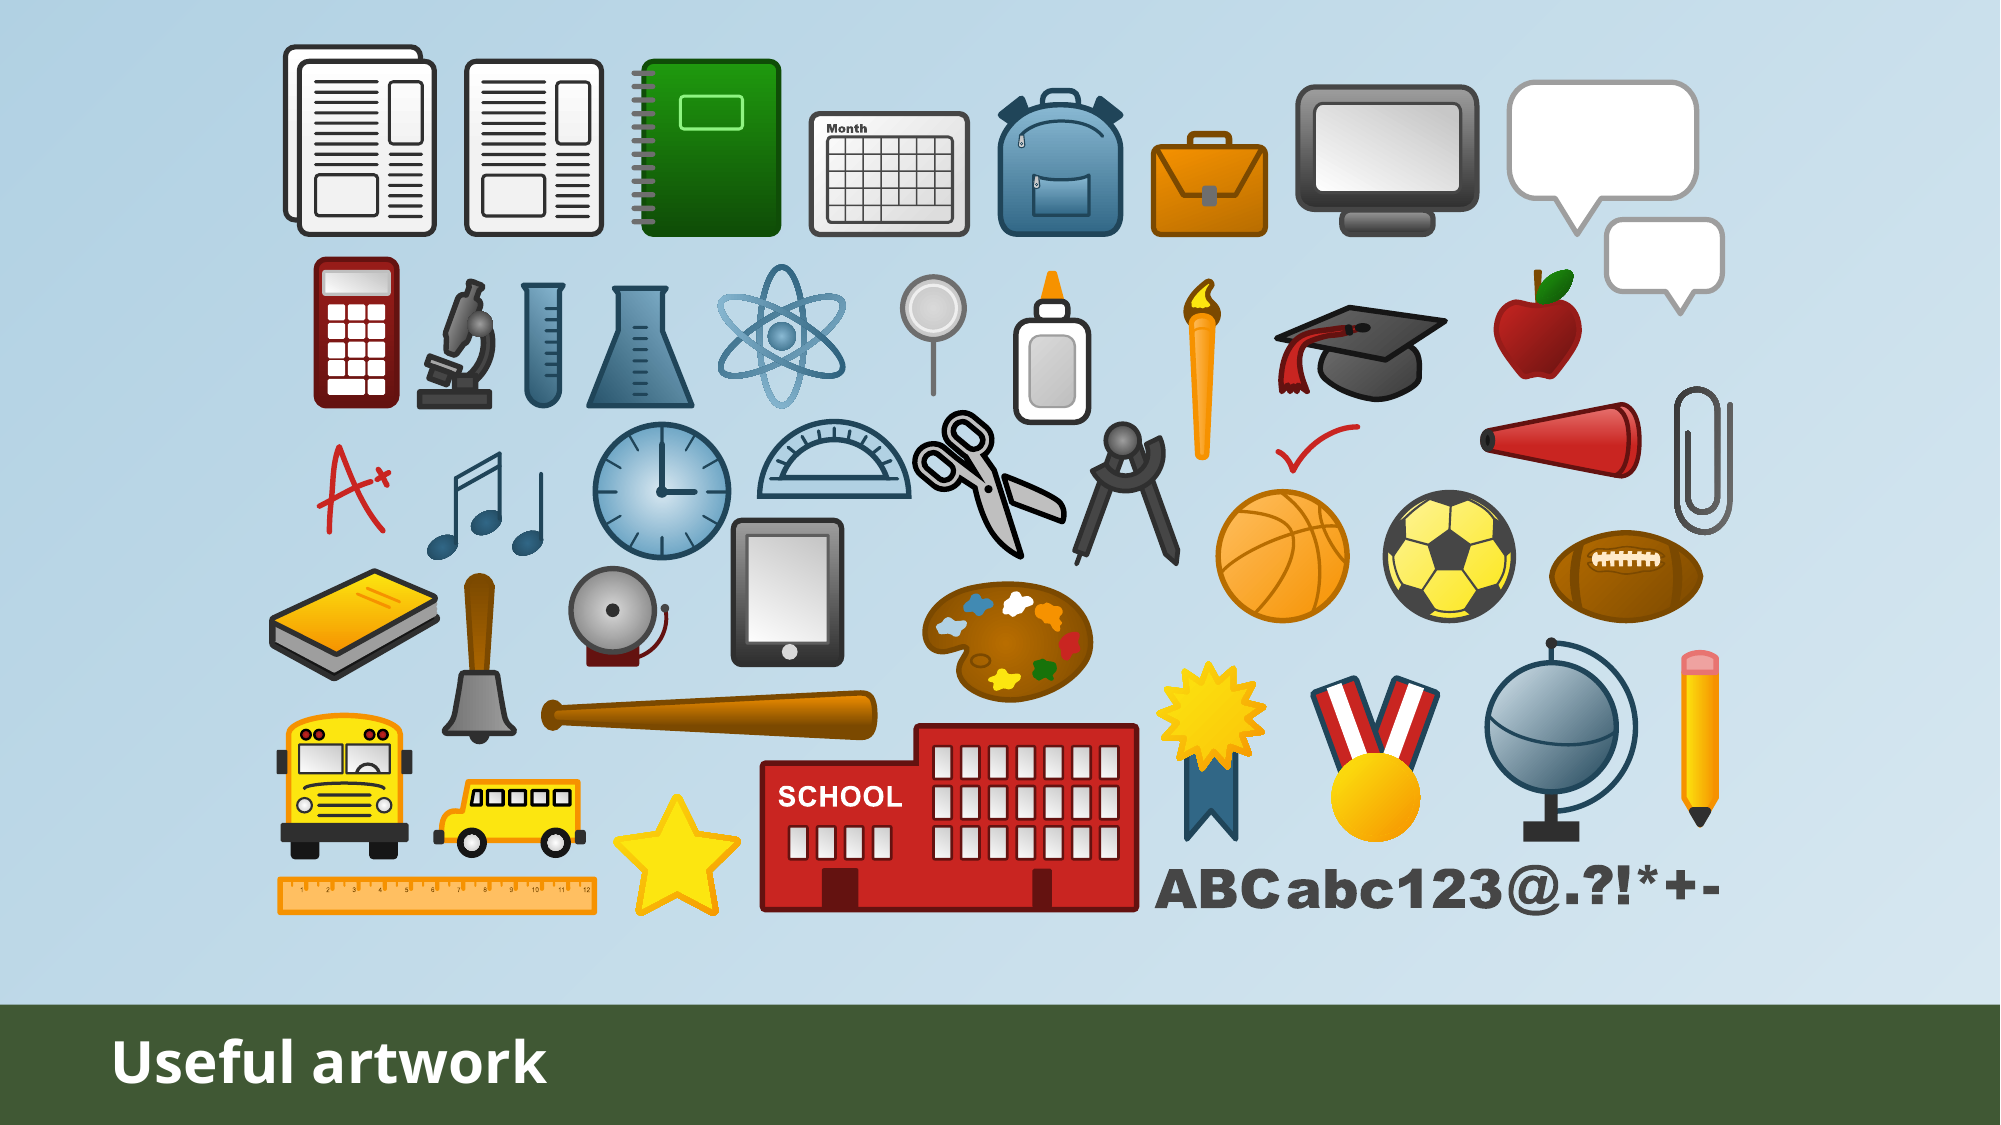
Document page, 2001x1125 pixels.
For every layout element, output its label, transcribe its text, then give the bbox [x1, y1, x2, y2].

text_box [1492, 269, 1584, 380]
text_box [756, 418, 912, 499]
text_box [1506, 79, 1700, 238]
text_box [919, 581, 1095, 705]
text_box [899, 274, 967, 397]
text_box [1484, 637, 1639, 842]
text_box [441, 572, 518, 745]
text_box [540, 690, 878, 741]
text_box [592, 421, 732, 561]
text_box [1549, 530, 1704, 624]
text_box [568, 565, 674, 667]
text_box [613, 794, 742, 916]
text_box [433, 779, 586, 859]
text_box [1183, 278, 1222, 461]
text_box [520, 282, 567, 409]
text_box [1273, 304, 1449, 403]
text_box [1072, 421, 1181, 567]
text_box [1275, 424, 1361, 474]
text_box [425, 451, 546, 562]
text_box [313, 256, 400, 409]
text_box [1215, 488, 1350, 624]
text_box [464, 58, 605, 238]
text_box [1681, 649, 1719, 828]
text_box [282, 44, 437, 238]
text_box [1309, 675, 1442, 842]
text_box [1674, 386, 1733, 536]
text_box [711, 264, 853, 409]
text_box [586, 285, 695, 409]
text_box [1480, 402, 1642, 479]
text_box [997, 87, 1124, 237]
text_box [759, 723, 1140, 913]
text_box Useful artwork [95, 1017, 562, 1103]
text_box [1150, 130, 1269, 238]
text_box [1382, 489, 1517, 624]
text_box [277, 876, 598, 916]
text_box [1013, 270, 1092, 426]
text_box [276, 712, 413, 860]
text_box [909, 409, 1070, 560]
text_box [417, 278, 499, 410]
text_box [1295, 84, 1480, 238]
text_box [269, 568, 441, 682]
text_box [808, 110, 971, 238]
text_box [0, 1004, 2000, 1125]
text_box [1154, 864, 1719, 916]
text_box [316, 444, 392, 535]
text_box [1156, 661, 1267, 842]
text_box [631, 58, 782, 238]
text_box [730, 517, 845, 668]
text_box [1603, 216, 1726, 317]
